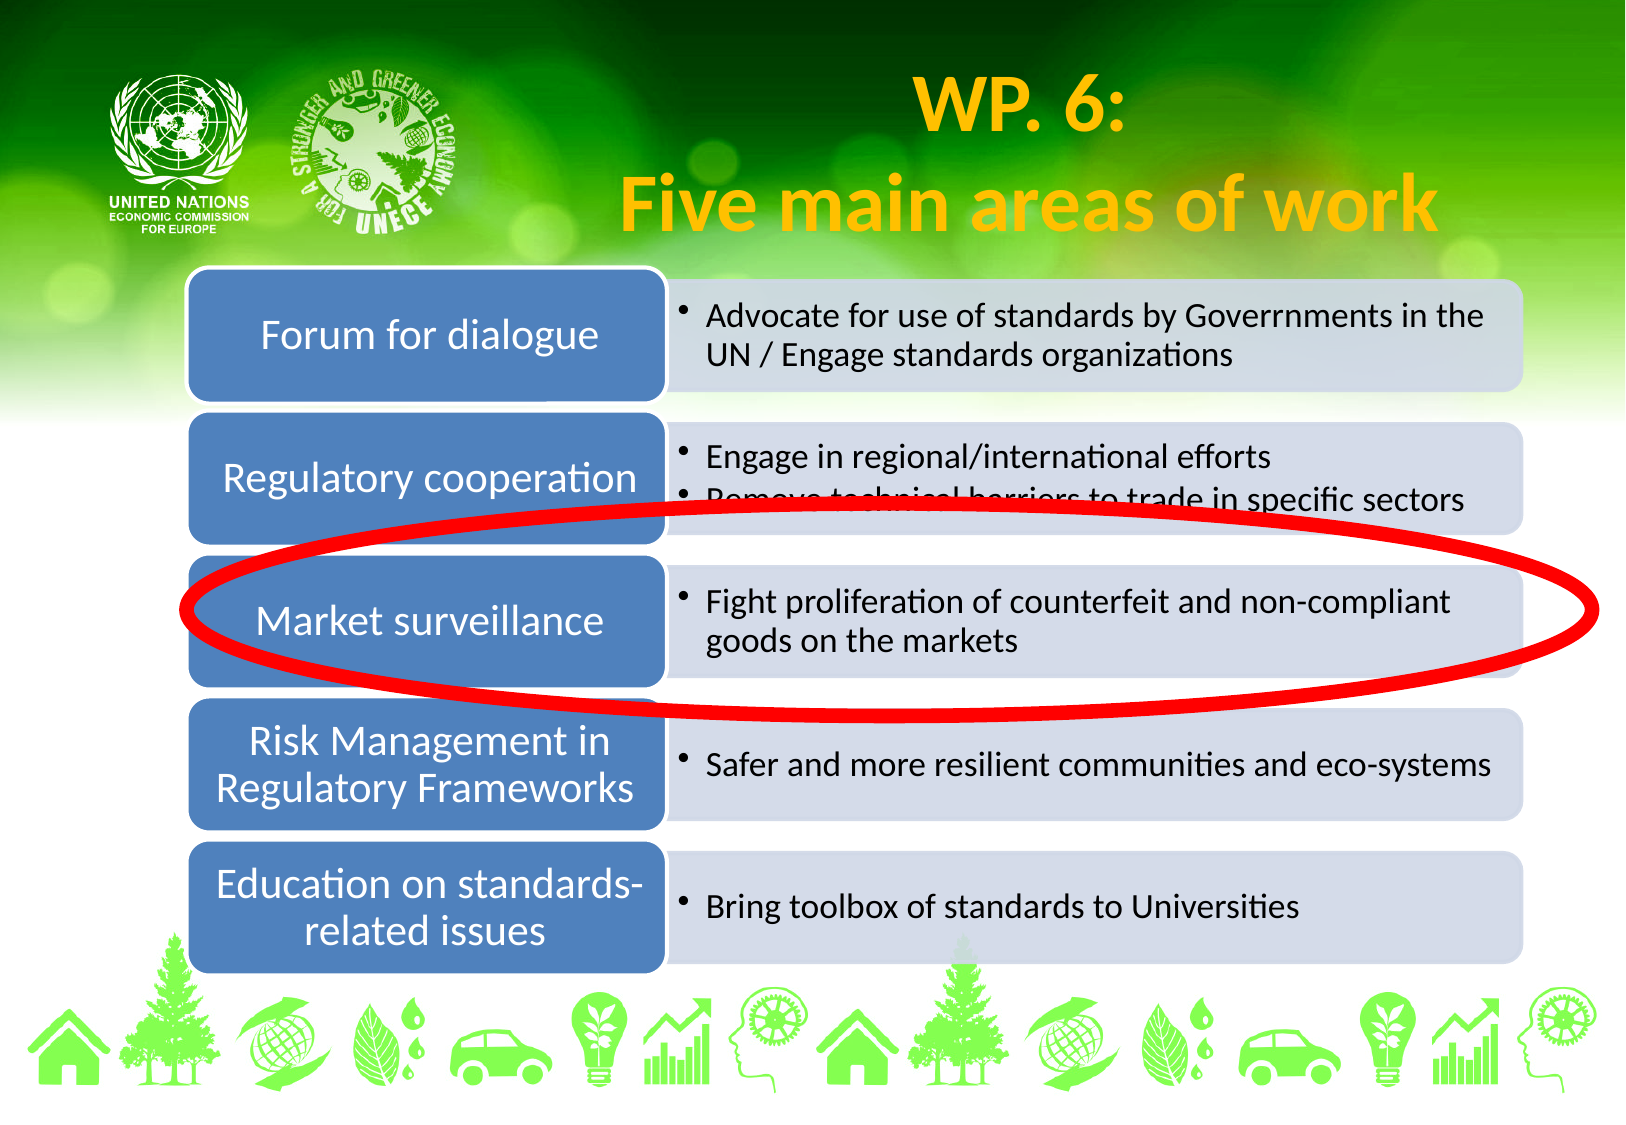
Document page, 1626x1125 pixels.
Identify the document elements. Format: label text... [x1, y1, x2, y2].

picture [0, 0, 1626, 1125]
text_box [1527, 562, 1595, 657]
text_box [186, 266, 1522, 977]
title WP. 6: Five main areas of work [458, 54, 1602, 243]
